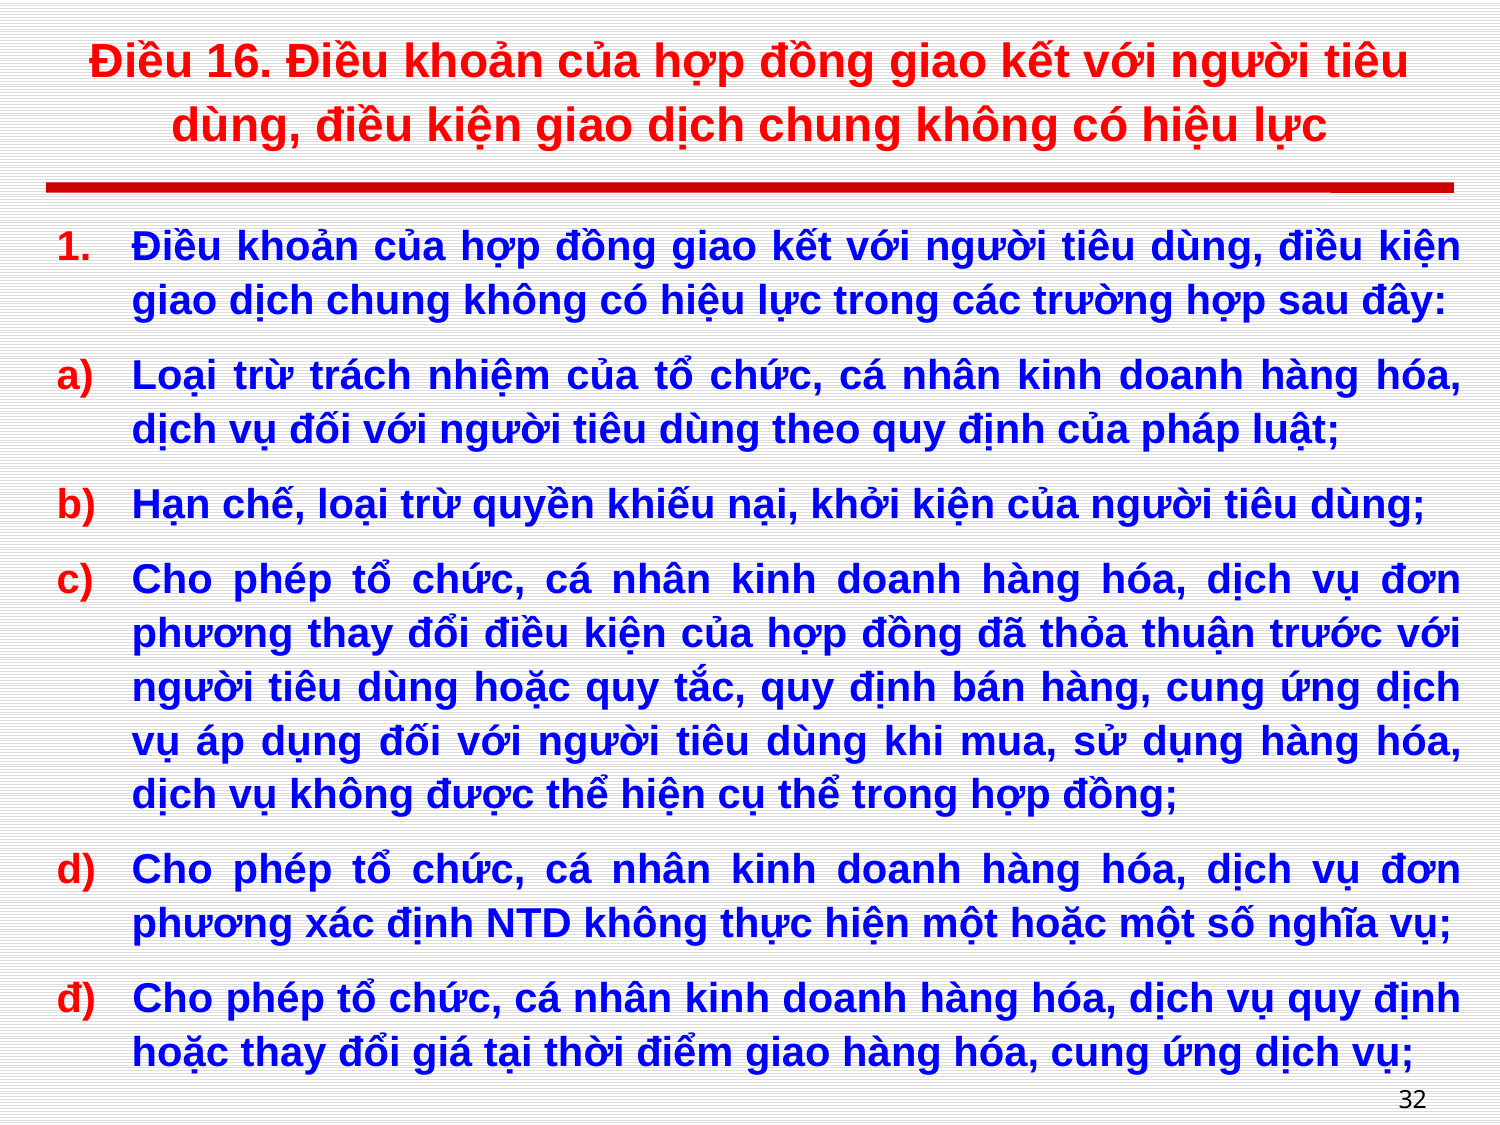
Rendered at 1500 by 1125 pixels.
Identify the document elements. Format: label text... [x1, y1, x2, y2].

text_box Điều khoản của hợp đồng giao kết với người tiêu dùng, điều kiện giao dịch chung không có hiệu lực trong các trường hợp sau đây: Loại trừ trách nhiệm của tổ chức, cá nhân kinh doanh hàng hóa, dịch vụ đối với người tiêu dùng theo quy định của pháp luật; Hạn chế, loại trừ quyền khiếu nại, khởi kiện của người tiêu dùng; Cho phép tổ chức, cá nhân kinh doanh hàng hóa, dịch vụ đơn phương thay đổi điều kiện của hợp đồng đã thỏa thuận trước với người tiêu dùng hoặc quy tắc, quy định bán hàng, cung ứng dịch vụ áp dụng đối với người tiêu dùng khi mua, sử dụng hàng hóa, dịch vụ không được thể hiện cụ thể trong hợp đồng; Cho phép tổ chức, cá nhân kinh doanh hàng hóa, dịch vụ đơn phương xác định NTD không thực hiện một hoặc một số nghĩa vụ; đ) Cho phép tổ chức, cá nhân kinh doanh hàng hóa, dịch vụ quy định hoặc thay đổi giá tại thời điểm giao hàng hóa, cung ứng dịch vụ; [23, 199, 1477, 1088]
title Điều 16. Điều khoản của hợp đồng giao kết với người tiêu dùng, điều kiện giao dịch chung không có hiệu lực [38, 24, 1463, 150]
